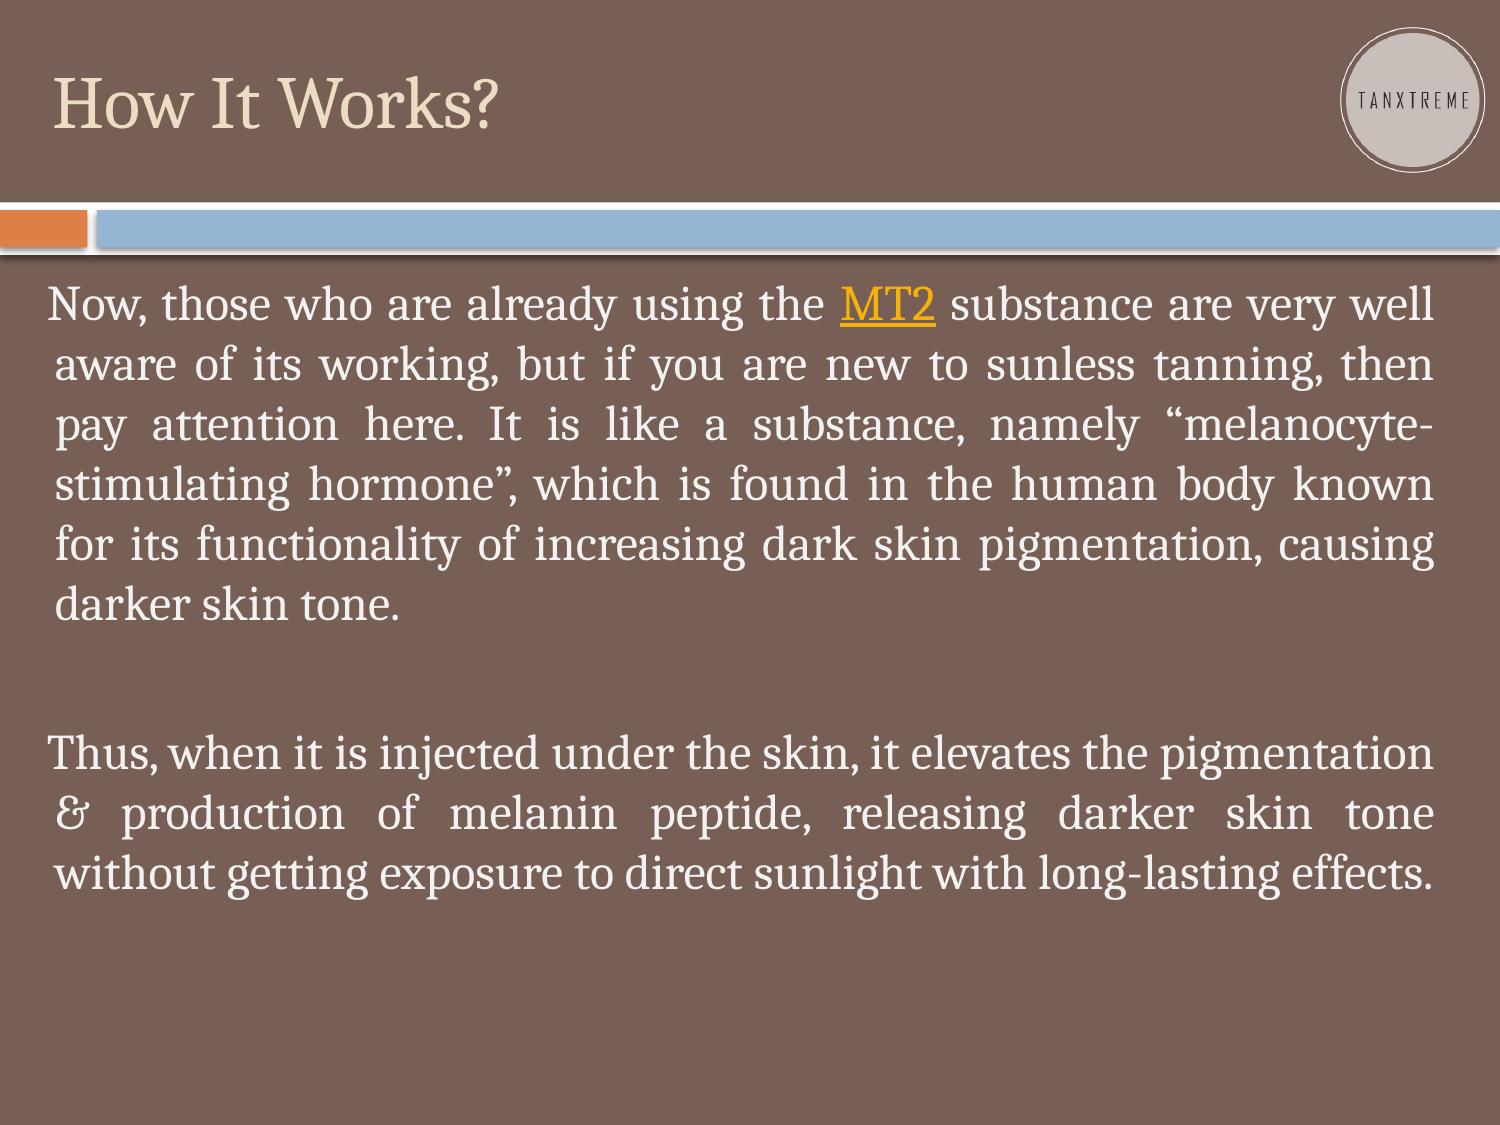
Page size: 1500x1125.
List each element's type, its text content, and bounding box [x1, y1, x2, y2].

title How It Works? [37, 62, 1375, 225]
list Now, those who are already using the MT2 substance are very well aware of its working, but if you are new to sunless tanning, then pay attention here. It is like a substance, namely “melanocyte-stimulating hormone”, which is found in the human body known for its functionality of increasing dark skin pigmentation, causing darker skin tone. Thus, when it is injected under the skin, it elevates the pigmentation & production of melanin peptide, releasing darker skin tone without getting exposure to direct sunlight with long-lasting effects. [0, 262, 1450, 1125]
picture [1337, 24, 1488, 176]
